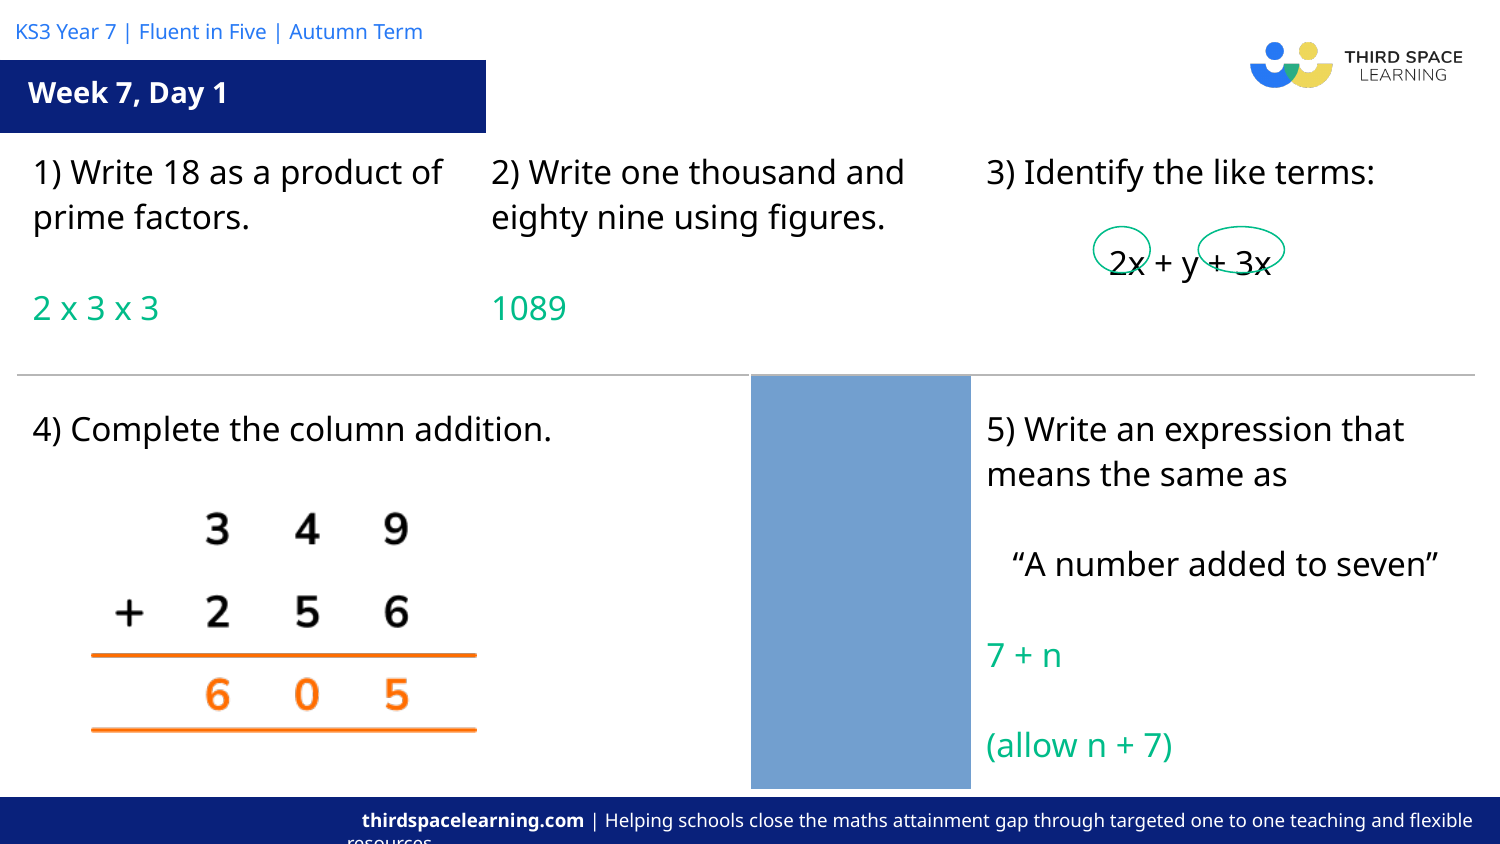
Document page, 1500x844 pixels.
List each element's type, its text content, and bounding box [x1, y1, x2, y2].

table_header 3) Identify the like terms: 2x + y + 3x [972, 142, 1474, 374]
text_box Week 7, Day 1 [13, 59, 383, 125]
picture [1250, 33, 1465, 99]
picture [91, 499, 477, 734]
table_cell 4) Complete the column addition. [19, 376, 749, 788]
text_box [1093, 226, 1151, 273]
table_cell 5) Write an expression that means the same as “A number added to seven” 7 + n (allow n + 7) [972, 376, 1474, 788]
table_header 2) Write one thousand and eighty nine using figures. 1089 [477, 142, 971, 374]
text_box [1198, 226, 1285, 273]
table_header 1) Write 18 as a product of prime factors. 2 x 3 x 3 [19, 142, 475, 374]
